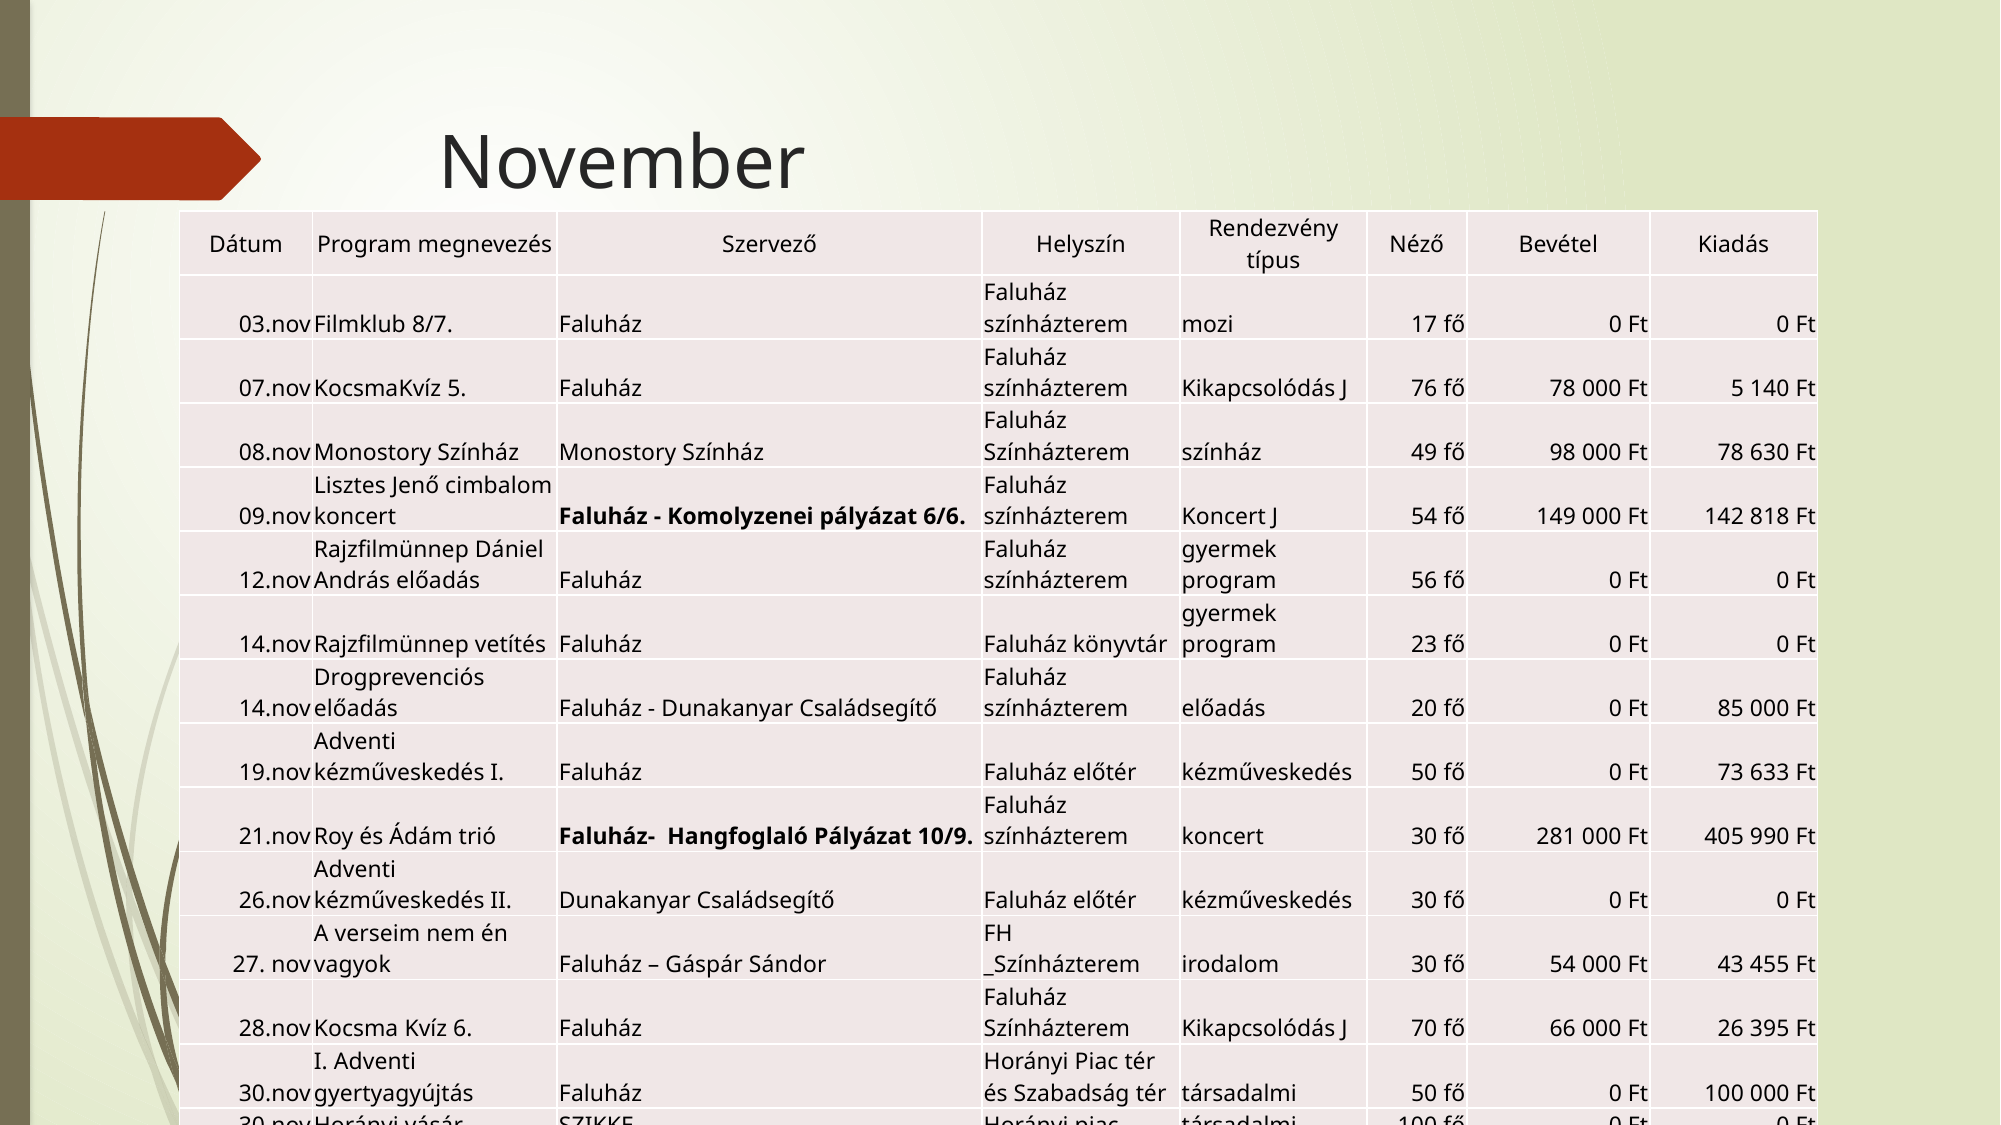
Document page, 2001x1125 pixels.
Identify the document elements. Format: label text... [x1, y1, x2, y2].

table_cell 78 000 Ft [1468, 340, 1649, 402]
table_cell 43 455 Ft [1651, 916, 1817, 979]
table_cell 08.nov [180, 404, 312, 466]
table_cell I. Adventi gyertyagyújtás [313, 1045, 556, 1107]
table_cell Kikapcsolódás J [1181, 340, 1366, 402]
table_cell koncert [1181, 788, 1366, 851]
table_header Dátum [180, 212, 312, 274]
table_header Kiadás [1651, 212, 1817, 274]
table_cell Horányi Piac tér és Szabadság tér [983, 1045, 1179, 1107]
table_header Program megnevezés [313, 212, 556, 274]
table_cell Rajzfilmünnep Dániel András előadás [313, 532, 556, 594]
table_cell előadás [1181, 660, 1366, 722]
table_cell Faluház [558, 1045, 981, 1107]
table_cell társadalmi [1181, 1045, 1366, 1107]
table_cell 50 fő [1368, 1045, 1466, 1107]
table_cell Horányi piac [983, 1109, 1179, 1125]
table_cell színház [1181, 404, 1366, 466]
table_cell társadalmi [1181, 1109, 1366, 1125]
table_header Rendezvény típus [1181, 212, 1366, 274]
table_cell Faluház színházterem [983, 276, 1179, 338]
table_cell gyermek program [1181, 532, 1366, 594]
table_cell Faluház színházterem [983, 340, 1179, 402]
table_cell 98 000 Ft [1468, 404, 1649, 466]
table_header Helyszín [983, 212, 1179, 274]
table_header Bevétel [1468, 212, 1649, 274]
table_cell 54 000 Ft [1468, 916, 1649, 979]
table_cell 26.nov [180, 852, 312, 915]
table_cell Faluház előtér [983, 724, 1179, 786]
table_cell 56 fő [1368, 532, 1466, 594]
table_cell 14.nov [180, 596, 312, 658]
table_cell Faluház színházterem [983, 532, 1179, 594]
title November [423, 106, 1886, 211]
table_cell Kikapcsolódás J [1181, 980, 1366, 1043]
table_cell 26 395 Ft [1651, 980, 1817, 1043]
table_cell 19.nov [180, 724, 312, 786]
table_cell 76 fő [1368, 340, 1466, 402]
table_cell Adventi kézműveskedés I. [313, 724, 556, 786]
table_cell Faluház [558, 340, 981, 402]
table_cell Faluház színházterem [983, 468, 1179, 530]
table_cell 27. nov [180, 916, 312, 979]
table_cell 54 fő [1368, 468, 1466, 530]
table_cell Faluház [558, 596, 981, 658]
table_cell Dunakanyar Családsegítő [558, 852, 981, 915]
table_cell Faluház - Komolyzenei pályázat 6/6. [558, 468, 981, 530]
table_cell Koncert J [1181, 468, 1366, 530]
table_cell Faluház [558, 276, 981, 338]
table_cell 0 Ft [1468, 660, 1649, 722]
table_cell 100 000 Ft [1651, 1045, 1817, 1107]
table_cell 70 fő [1368, 980, 1466, 1043]
table_cell irodalom [1181, 916, 1366, 979]
table_cell 03.nov [180, 276, 312, 338]
table_cell 49 fő [1368, 404, 1466, 466]
table_cell Monostory Színház [313, 404, 556, 466]
table_cell 23 fő [1368, 596, 1466, 658]
table_cell Faluház – Gáspár Sándor [558, 916, 981, 979]
table_cell Rajzfilmünnep vetítés [313, 596, 556, 658]
table_cell 281 000 Ft [1468, 788, 1649, 851]
table_cell Adventi kézműveskedés II. [313, 852, 556, 915]
table_cell Faluház [558, 724, 981, 786]
table_header Szervező [558, 212, 981, 274]
table_cell 30.nov [180, 1045, 312, 1107]
table_cell 30 fő [1368, 788, 1466, 851]
table_cell 30.nov [180, 1109, 312, 1125]
table_cell Faluház [558, 532, 981, 594]
table_cell 66 000 Ft [1468, 980, 1649, 1043]
table_cell gyermek program [1181, 596, 1366, 658]
table_cell Faluház színházterem [983, 788, 1179, 851]
table_cell 14.nov [180, 660, 312, 722]
table_cell Monostory Színház [558, 404, 981, 466]
table_cell kézműveskedés [1181, 724, 1366, 786]
table_cell KocsmaKvíz 5. [313, 340, 556, 402]
table_cell Lisztes Jenő cimbalom koncert [313, 468, 556, 530]
table_cell 0 Ft [1468, 596, 1649, 658]
table_cell A verseim nem én vagyok [313, 916, 556, 979]
table_cell 20 fő [1368, 660, 1466, 722]
table_cell 0 Ft [1651, 1109, 1817, 1125]
table_cell 78 630 Ft [1651, 404, 1817, 466]
table_cell 0 Ft [1468, 1109, 1649, 1125]
table_cell 405 990 Ft [1651, 788, 1817, 851]
table_cell Kocsma Kvíz 6. [313, 980, 556, 1043]
table_cell 100 fő [1368, 1109, 1466, 1125]
table_cell 21.nov [180, 788, 312, 851]
table_cell Roy és Ádám trió [313, 788, 556, 851]
table_cell Drogprevenciós előadás [313, 660, 556, 722]
table_cell 30 fő [1368, 916, 1466, 979]
table_cell 0 Ft [1651, 532, 1817, 594]
table_cell 30 fő [1368, 852, 1466, 915]
table_cell SZIKKE [558, 1109, 981, 1125]
table_cell 142 818 Ft [1651, 468, 1817, 530]
table_cell Faluház- Hangfoglaló Pályázat 10/9. [558, 788, 981, 851]
table_header Néző [1368, 212, 1466, 274]
table_cell Faluház könyvtár [983, 596, 1179, 658]
table_cell Faluház - Dunakanyar Családsegítő [558, 660, 981, 722]
table_cell mozi [1181, 276, 1366, 338]
table_cell 0 Ft [1468, 532, 1649, 594]
table_cell 0 Ft [1651, 276, 1817, 338]
table_cell 0 Ft [1468, 724, 1649, 786]
table_cell 07.nov [180, 340, 312, 402]
table_cell 12.nov [180, 532, 312, 594]
table_cell 17 fő [1368, 276, 1466, 338]
table_cell 73 633 Ft [1651, 724, 1817, 786]
table_cell Faluház Színházterem [983, 980, 1179, 1043]
table_cell 0 Ft [1468, 1045, 1649, 1107]
table_cell 0 Ft [1468, 276, 1649, 338]
table_cell 149 000 Ft [1468, 468, 1649, 530]
table_cell Filmklub 8/7. [313, 276, 556, 338]
table_cell 50 fő [1368, 724, 1466, 786]
table_cell 0 Ft [1468, 852, 1649, 915]
table_cell 28.nov [180, 980, 312, 1043]
table_cell 09.nov [180, 468, 312, 530]
table_cell 85 000 Ft [1651, 660, 1817, 722]
table_cell kézműveskedés [1181, 852, 1366, 915]
table_cell Faluház előtér [983, 852, 1179, 915]
table_cell FH _Színházterem [983, 916, 1179, 979]
table_cell Faluház színházterem [983, 660, 1179, 722]
table_cell 5 140 Ft [1651, 340, 1817, 402]
table_cell Faluház [558, 980, 981, 1043]
table_cell Faluház Színházterem [983, 404, 1179, 466]
table_cell 0 Ft [1651, 596, 1817, 658]
table_cell Horányi vásár [313, 1109, 556, 1125]
table_cell 0 Ft [1651, 852, 1817, 915]
